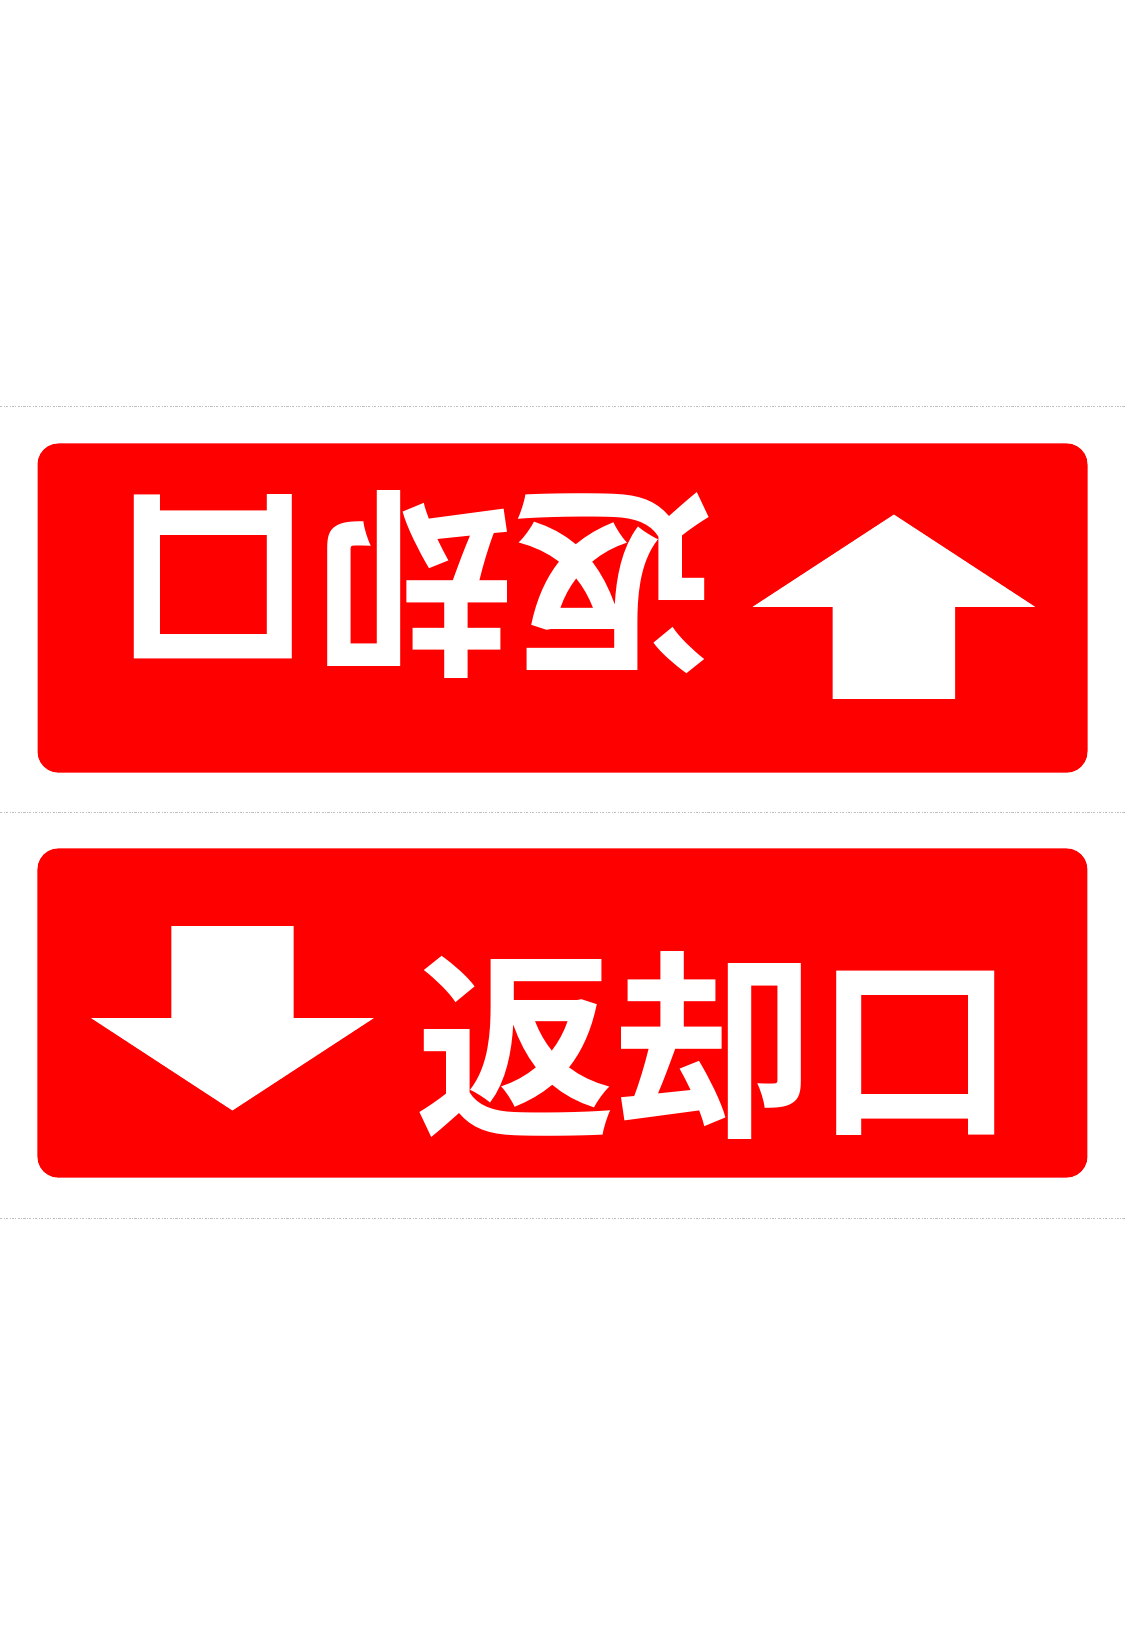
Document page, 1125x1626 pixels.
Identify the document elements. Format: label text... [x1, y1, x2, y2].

text_box 返却口 [98, 461, 729, 716]
text_box [36, 442, 1089, 774]
text_box [87, 925, 378, 1112]
text_box [749, 513, 1039, 701]
text_box [36, 847, 1089, 1179]
text_box 返却口 [400, 914, 1031, 1170]
